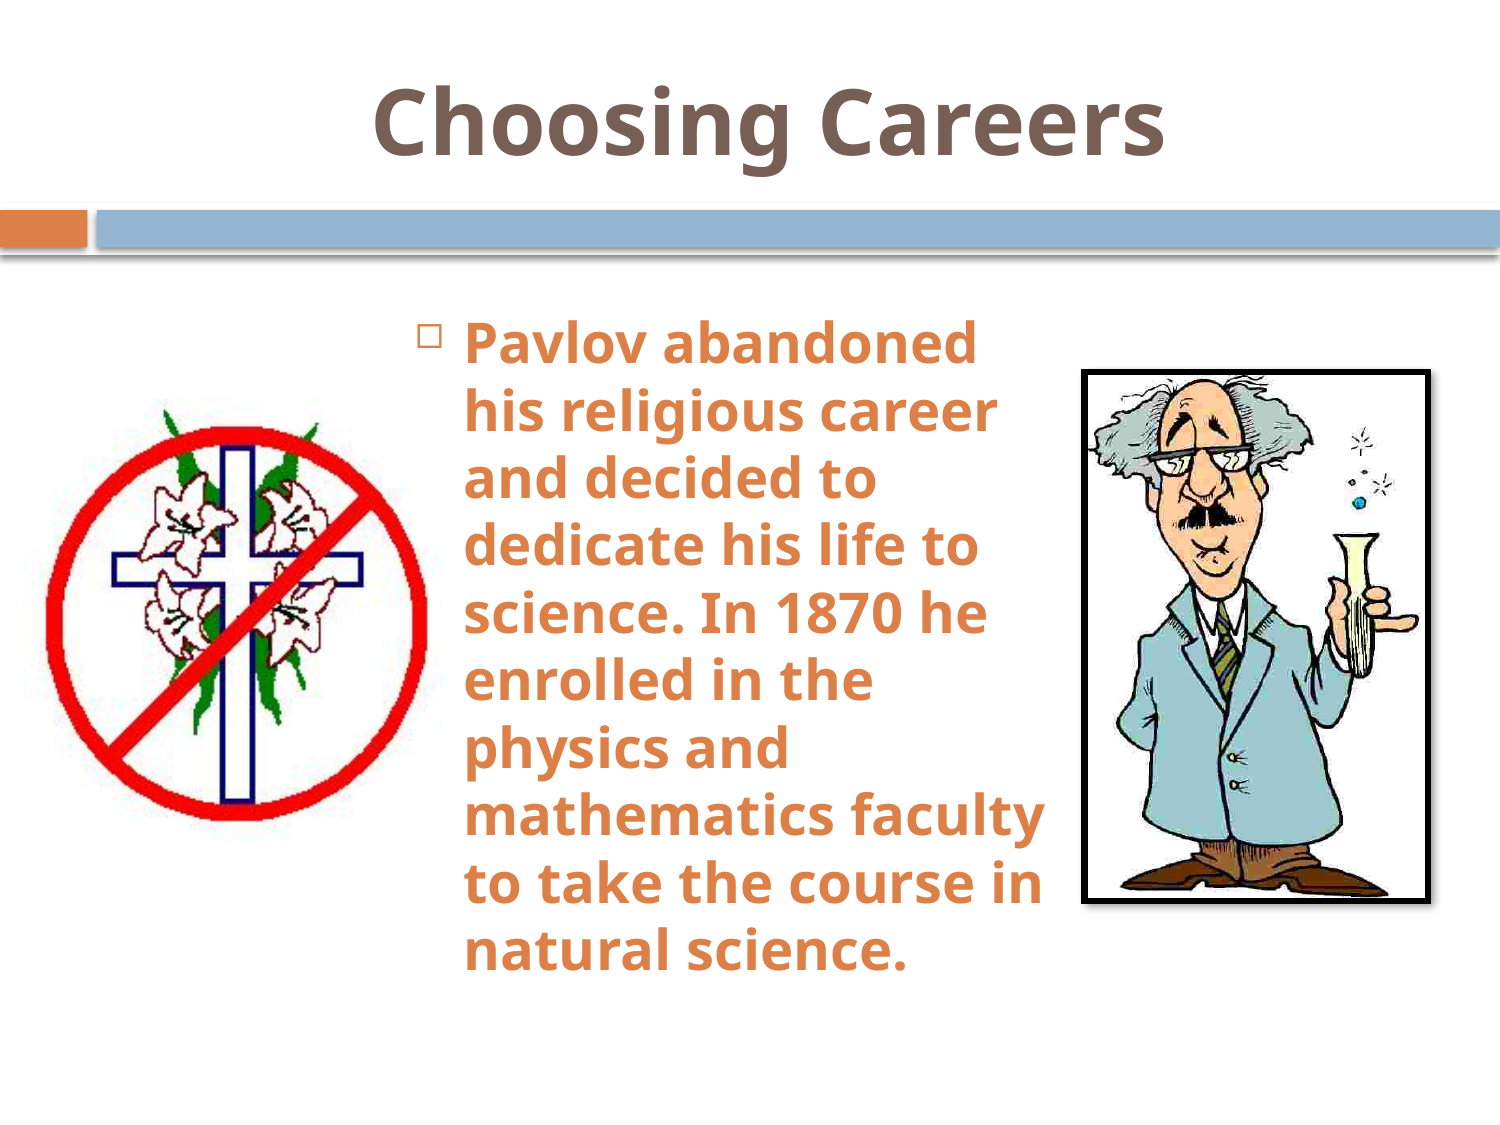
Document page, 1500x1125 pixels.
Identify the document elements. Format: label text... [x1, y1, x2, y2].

picture [24, 399, 451, 843]
picture [1087, 374, 1426, 899]
title Choosing Careers [100, 37, 1438, 200]
list Pavlov abandoned his religious career and decided to dedicate his life to science. In 1870 he enrolled in the physics and mathematics faculty to take the course in natural science. [399, 299, 1063, 1075]
